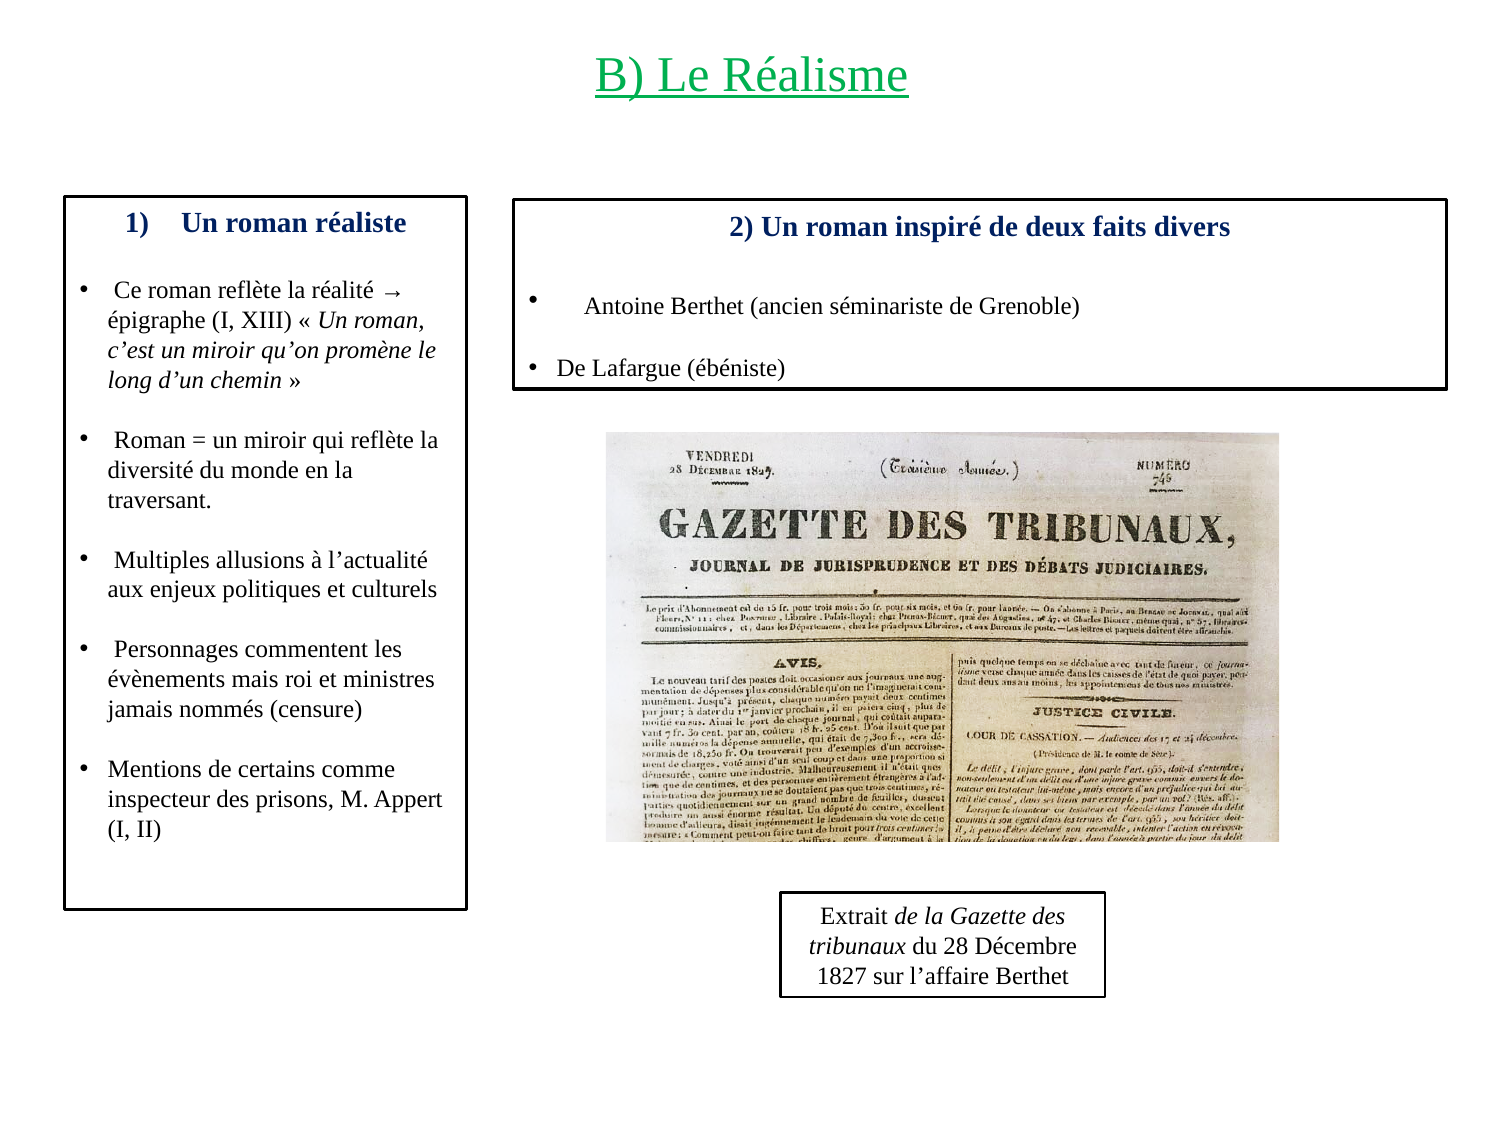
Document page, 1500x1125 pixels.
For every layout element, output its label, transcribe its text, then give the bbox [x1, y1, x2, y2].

text_box 2) Un roman inspiré de deux faits divers Antoine Berthet (ancien séminariste de Grenoble) De Lafargue (ébéniste) [513, 199, 1447, 389]
title B) Le Réalisme [76, 30, 1427, 173]
text_box Un roman réaliste Ce roman reflète la réalité → épigraphe (I, XIII) « Un roman, c’est un miroir qu’on promène le long d’un chemin » Roman = un miroir qui reflète la diversité du monde en la traversant. Multiples allusions à l’actualité aux enjeux politiques et culturels Personnages commentent les évènements mais roi et ministres jamais nommés (censure) Mentions de certains comme inspecteur des prisons, M. Appert (I, II) [64, 196, 467, 910]
text_box Extrait de la Gazette des tribunaux du 28 Décembre 1827 sur l’affaire Berthet [780, 892, 1106, 998]
picture [605, 432, 1280, 842]
